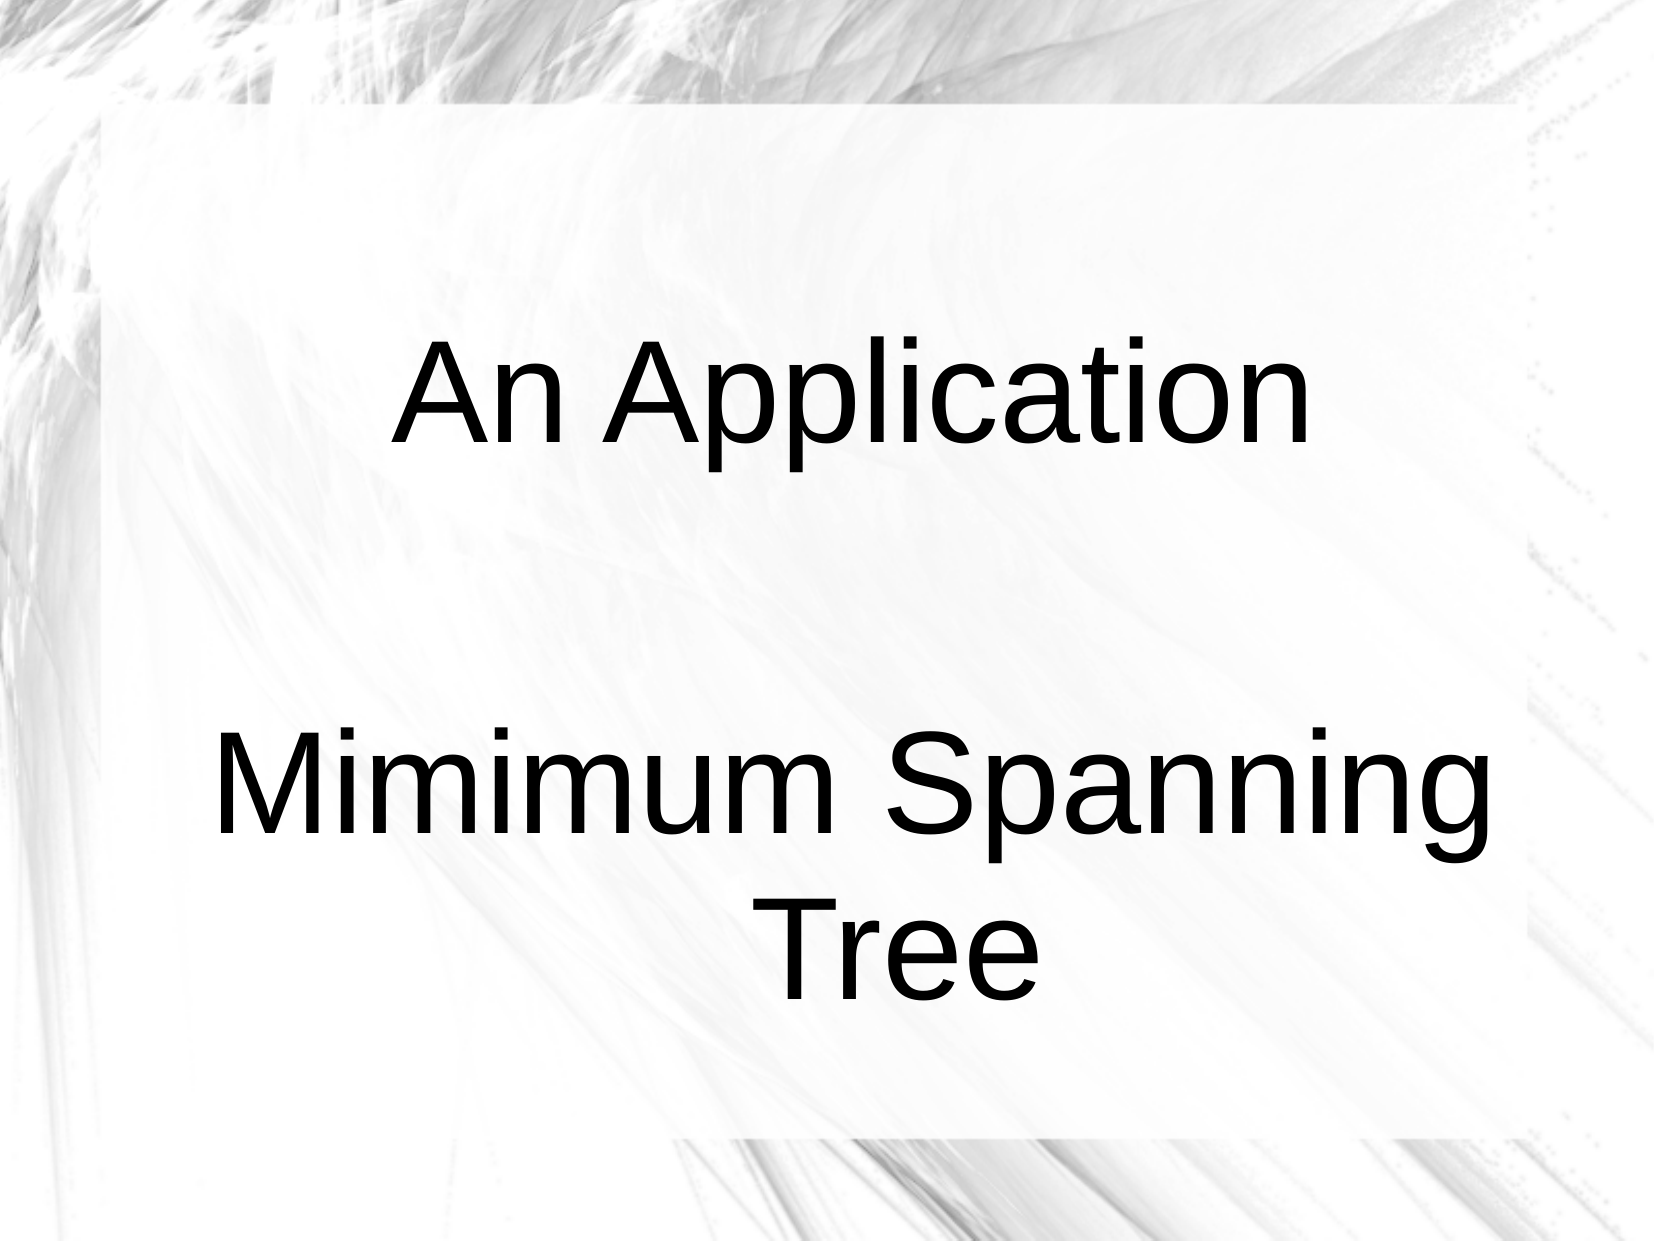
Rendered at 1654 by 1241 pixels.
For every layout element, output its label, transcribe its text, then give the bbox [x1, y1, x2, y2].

picture [0, 0, 1654, 1241]
list An Application Mimimum Spanning Tree [118, 307, 1571, 1097]
